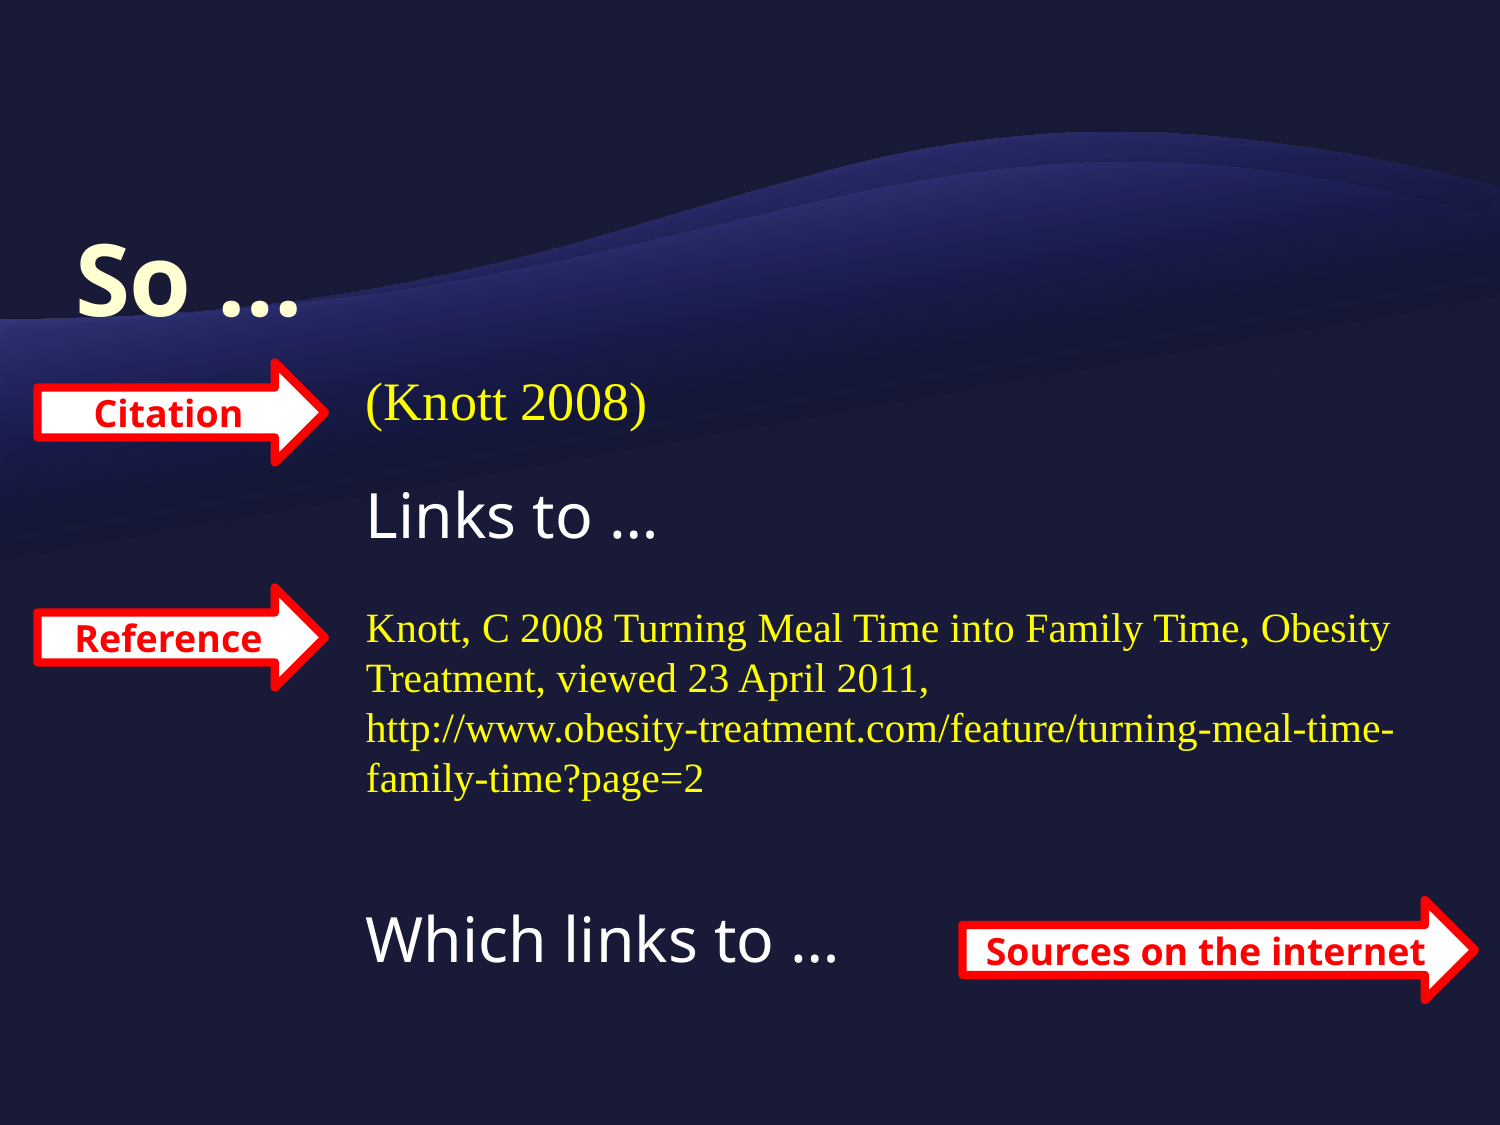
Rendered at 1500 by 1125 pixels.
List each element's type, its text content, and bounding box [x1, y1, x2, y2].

text_box Citation [35, 360, 328, 465]
text_box Sources on the internet [960, 898, 1477, 1002]
title So … [75, 87, 1425, 338]
text_box Reference [35, 585, 328, 690]
list (Knott 2008) Links to … Knott, C 2008 Turning Meal Time into Family Time, Obesity Treatment, viewed 23 April 2011, http://www.obesity-treatment.com/feature/turning-meal-time-family-time?page=2 Which links to … [350, 359, 1464, 1035]
